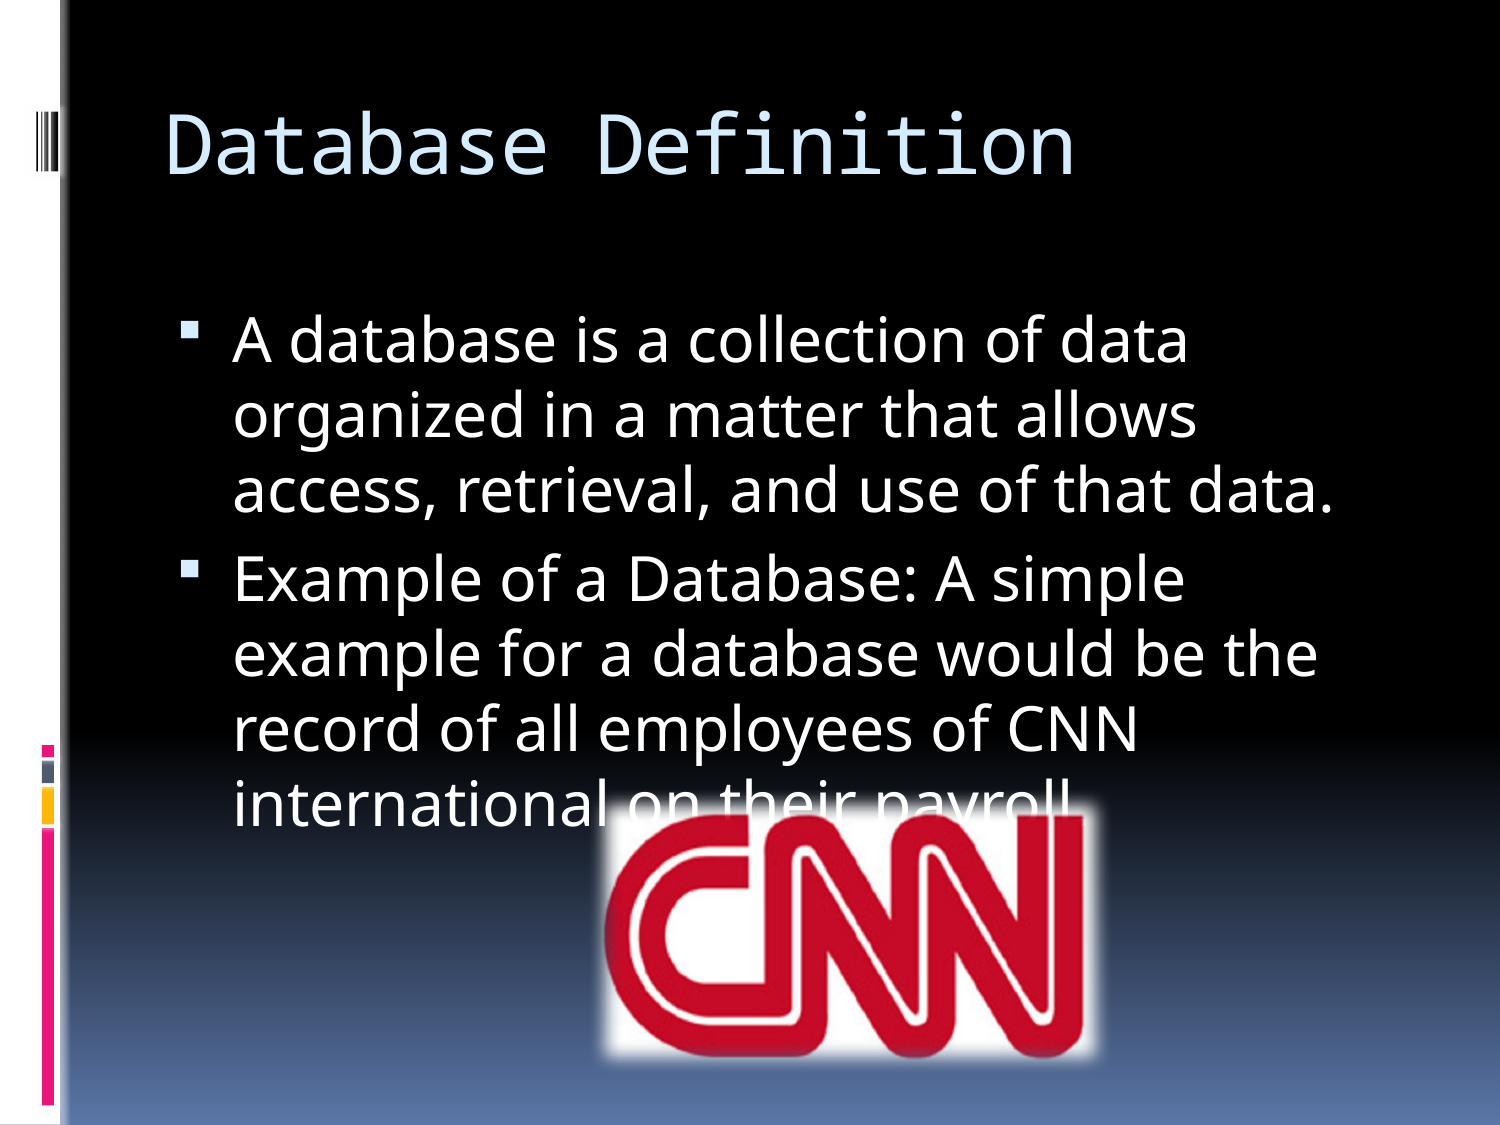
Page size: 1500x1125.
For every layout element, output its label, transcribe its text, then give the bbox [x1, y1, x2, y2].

list A database is a collection of data organized in a matter that allows access, retrieval, and use of that data. Example of a Database: A simple example for a database would be the record of all employees of CNN international on their payroll. [150, 292, 1425, 1043]
picture [586, 786, 1113, 1076]
title Database Definition [150, 83, 1425, 234]
